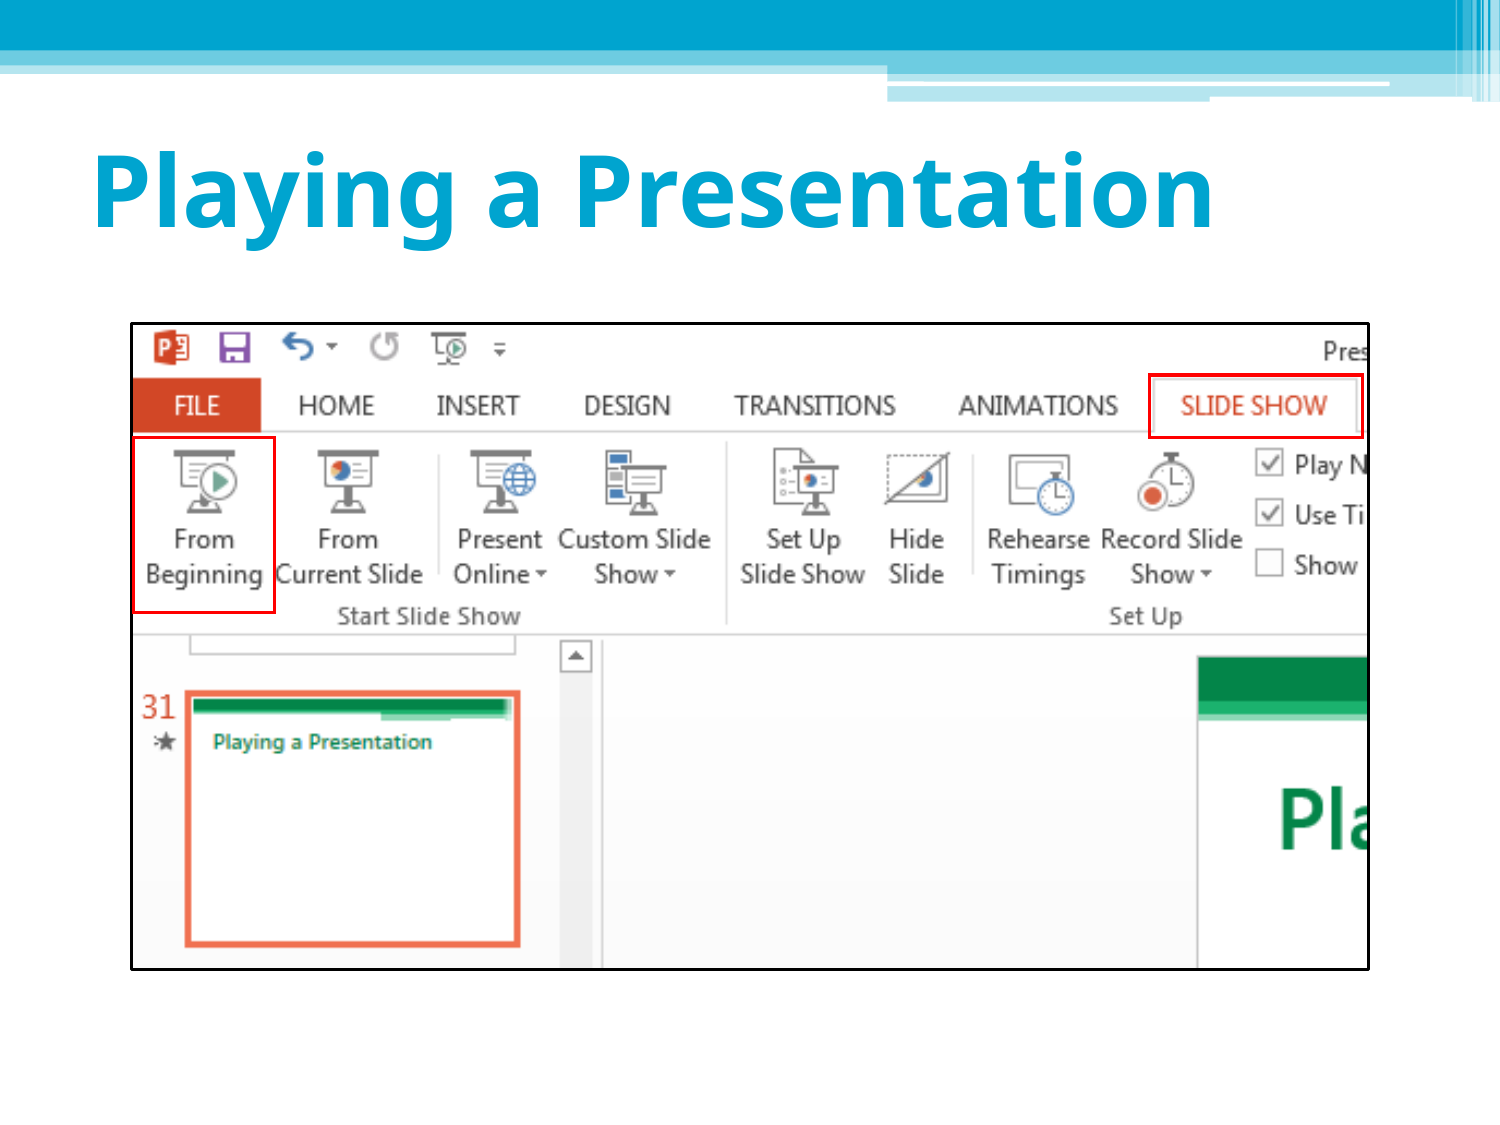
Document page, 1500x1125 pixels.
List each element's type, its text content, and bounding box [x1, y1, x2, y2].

picture [133, 324, 1367, 968]
title Playing a Presentation [75, 99, 1425, 275]
